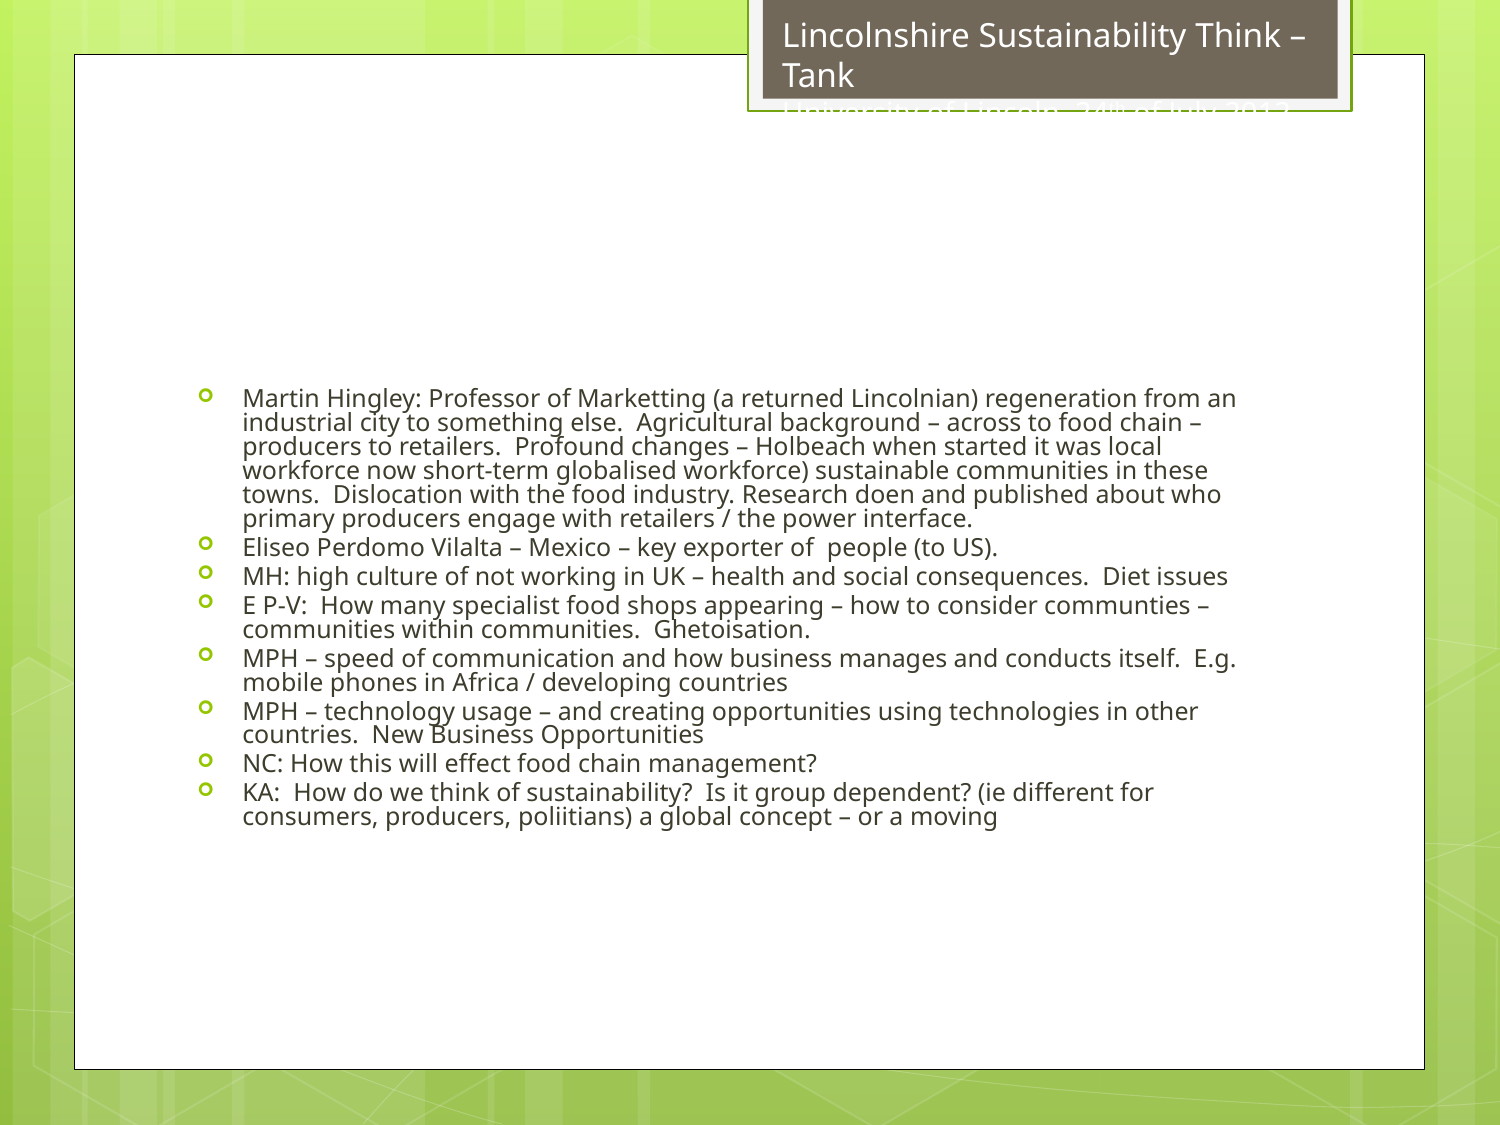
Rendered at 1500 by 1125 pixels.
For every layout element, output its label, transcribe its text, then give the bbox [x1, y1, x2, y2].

list Martin Hingley: Professor of Marketting (a returned Lincolnian) regeneration from an industrial city to something else. Agricultural background – across to food chain – producers to retailers. Profound changes – Holbeach when started it was local workforce now short-term globalised workforce) sustainable communities in these towns. Dislocation with the food industry. Research doen and published about who primary producers engage with retailers / the power interface. Eliseo Perdomo Vilalta – Mexico – key exporter of people (to US). MH: high culture of not working in UK – health and social consequences. Diet issues E P-V: How many specialist food shops appearing – how to consider communties – communities within communities. Ghetoisation. MPH – speed of communication and how business manages and conducts itself. E.g. mobile phones in Africa / developing countries MPH – technology usage – and creating opportunities using technologies in other countries. New Business Opportunities NC: How this will effect food chain management? KA: How do we think of sustainability? Is it group dependent? (ie different for consumers, producers, poliitians) a global concept – or a moving [170, 380, 1284, 957]
